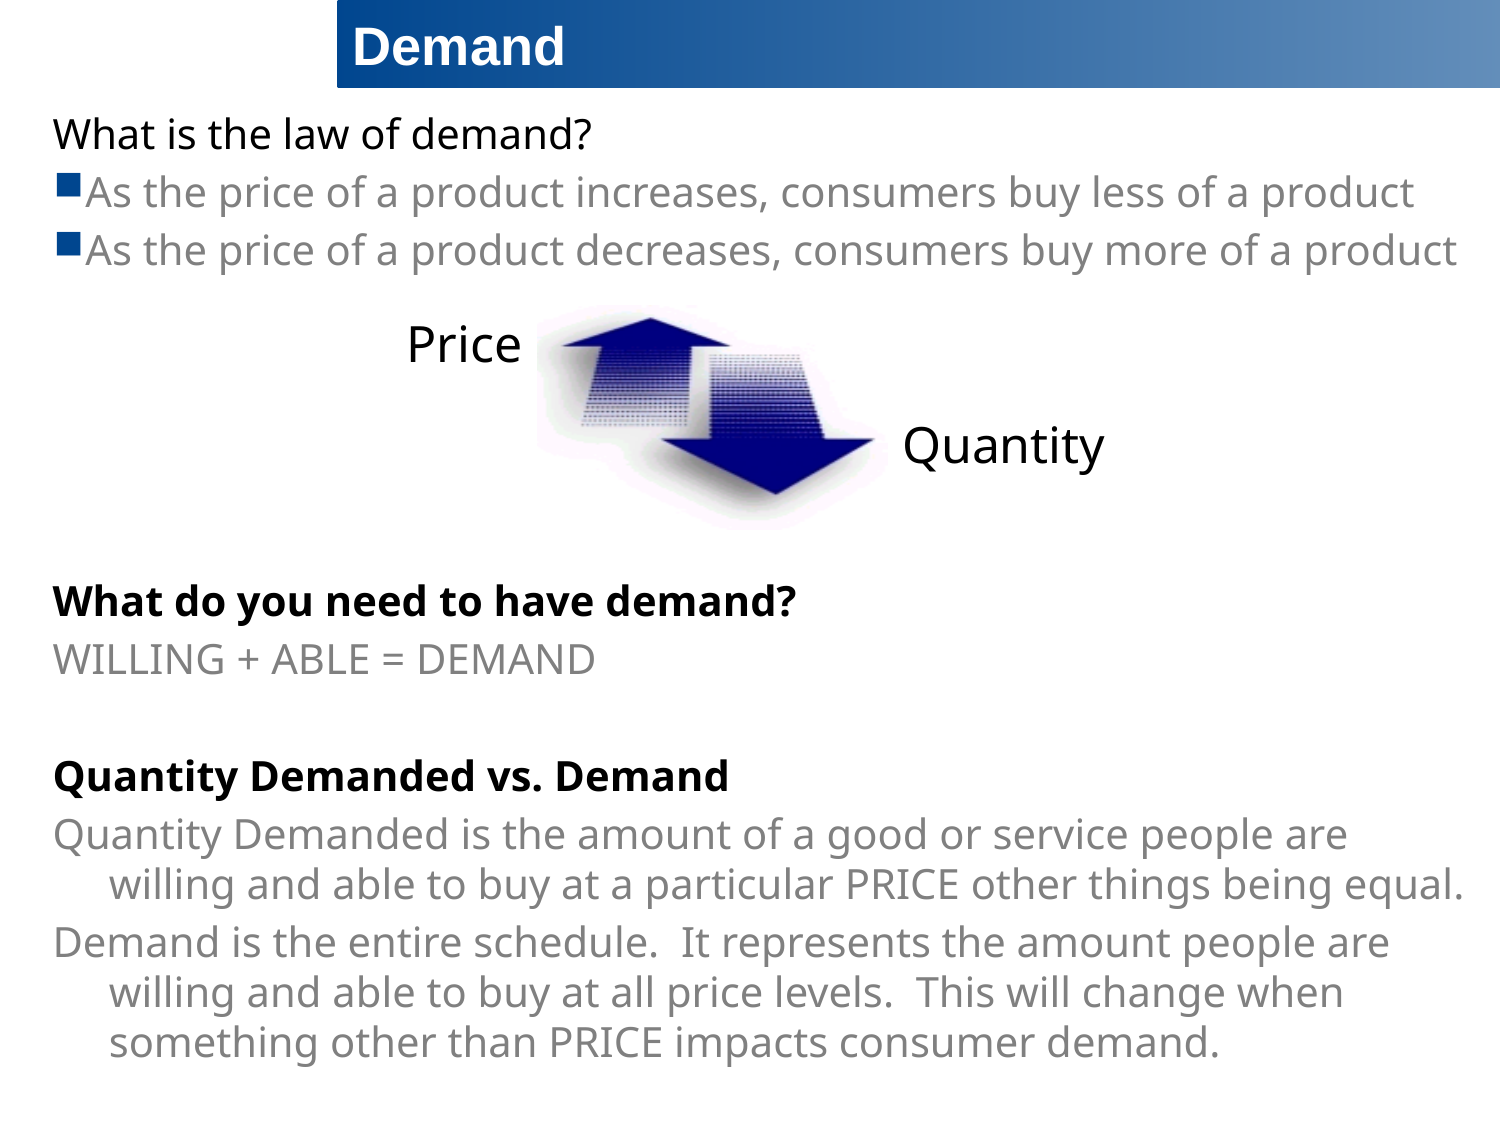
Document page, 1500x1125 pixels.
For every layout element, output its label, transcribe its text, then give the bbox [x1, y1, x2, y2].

picture [537, 305, 888, 530]
text_box Price [337, 305, 535, 381]
title Demand [337, 0, 1500, 88]
text_box Quantity [891, 406, 1125, 481]
list What is the law of demand? As the price of a product increases, consumers buy less of a product As the price of a product decreases, consumers buy more of a product What do you need to have demand? WILLING + ABLE = DEMAND Quantity Demanded vs. Demand Quantity Demanded is the amount of a good or service people are willing and able to buy at a particular PRICE other things being equal. Demand is the entire schedule. It represents the amount people are willing and able to buy at all price levels. This will change when something other than PRICE impacts consumer demand. [37, 99, 1500, 967]
